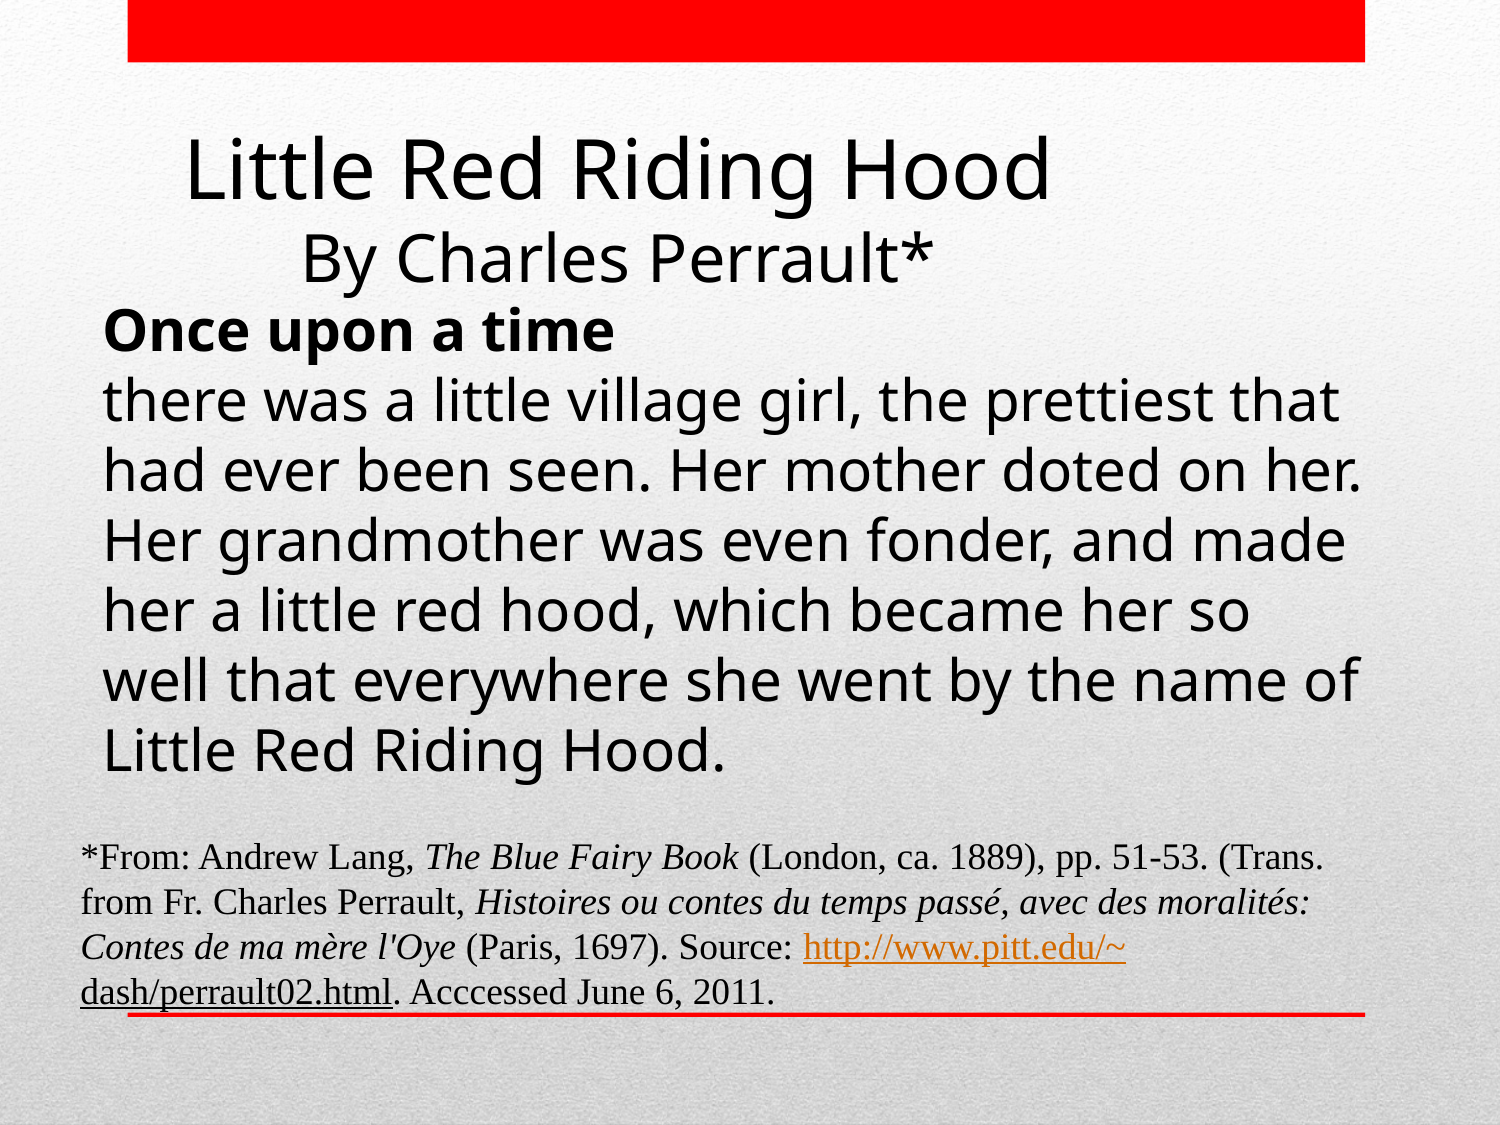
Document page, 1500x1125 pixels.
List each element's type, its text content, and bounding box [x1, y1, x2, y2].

text_box Once upon a time there was a little village girl, the prettiest that had ever been seen. Her mother doted on her. Her grandmother was even fonder, and made her a little red hood, which became her so well that everywhere she went by the name of Little Red Riding Hood. [87, 285, 1382, 791]
text_box Little Red Riding Hood By Charles Perrault* [124, 108, 1113, 304]
text_box *From: Andrew Lang, The Blue Fairy Book (London, ca. 1889), pp. 51-53. (Trans. from Fr. Charles Perrault, Histoires ou contes du temps passé, avec des moralités: Contes de ma mère l'Oye (Paris, 1697). Source: http://www.pitt.edu/~dash/perrault02.html. Acccessed June 6, 2011. [65, 824, 1403, 1020]
